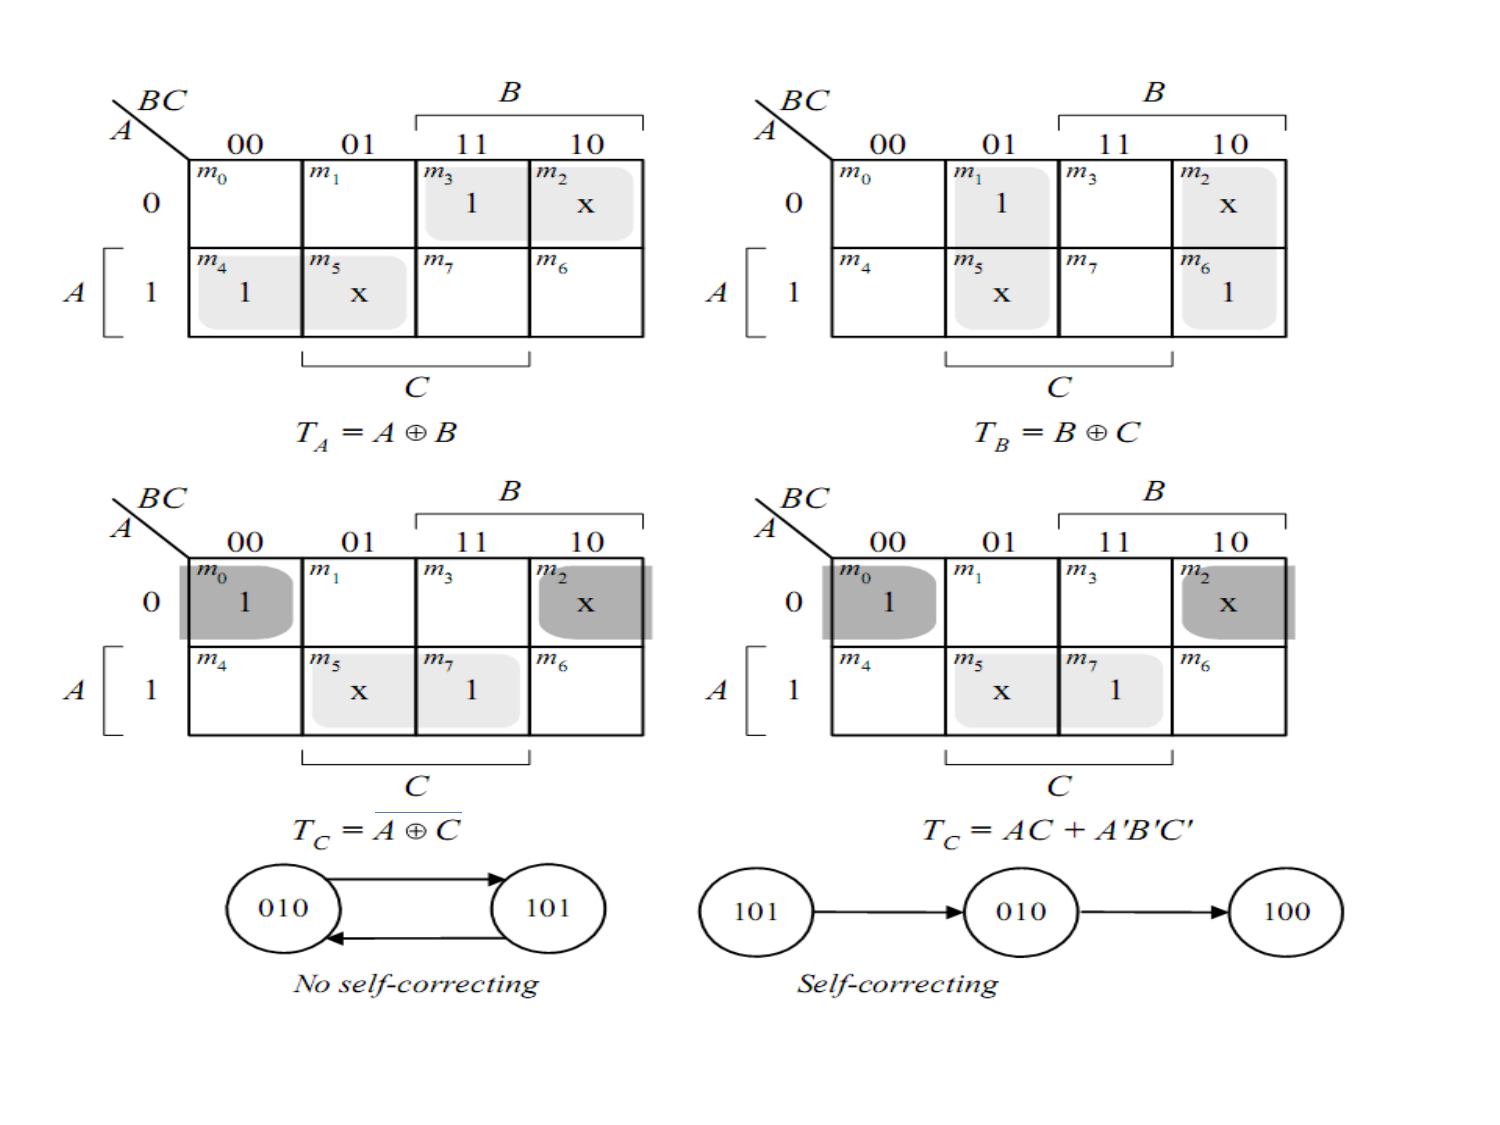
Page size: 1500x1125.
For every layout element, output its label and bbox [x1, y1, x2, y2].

picture [0, 37, 1493, 1013]
